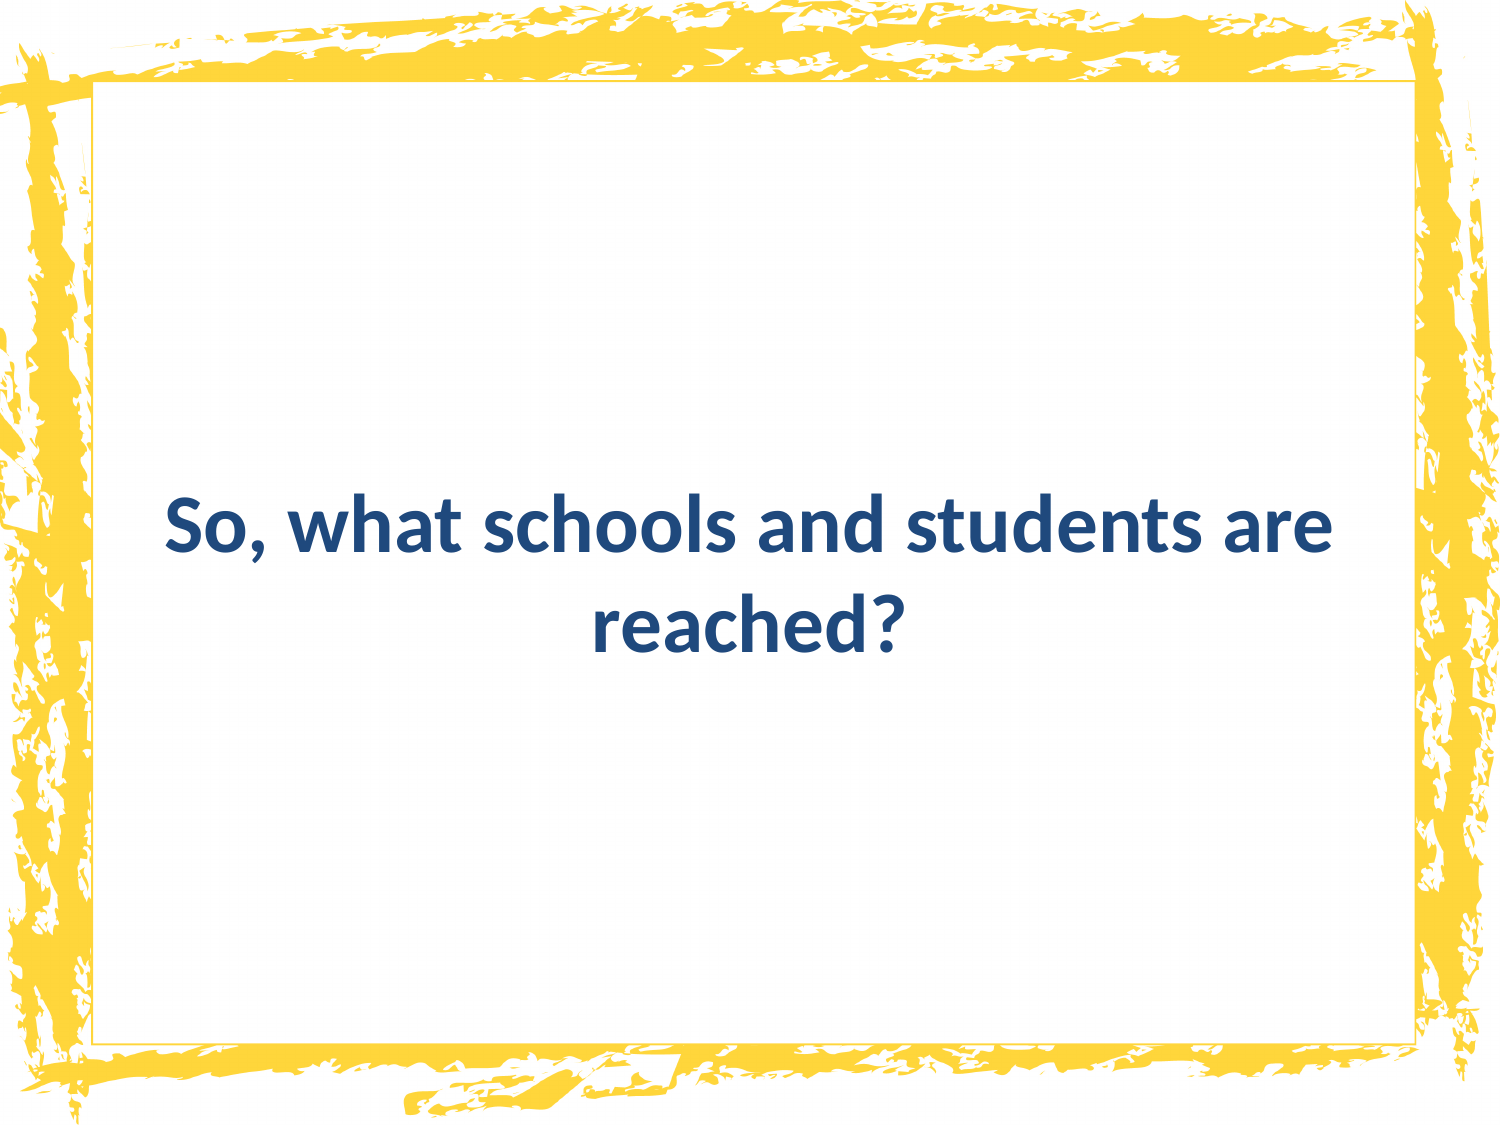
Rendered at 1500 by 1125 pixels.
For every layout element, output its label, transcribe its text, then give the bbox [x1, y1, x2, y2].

title So, what schools and students are reached? [112, 275, 1388, 863]
picture [0, 0, 1500, 1125]
